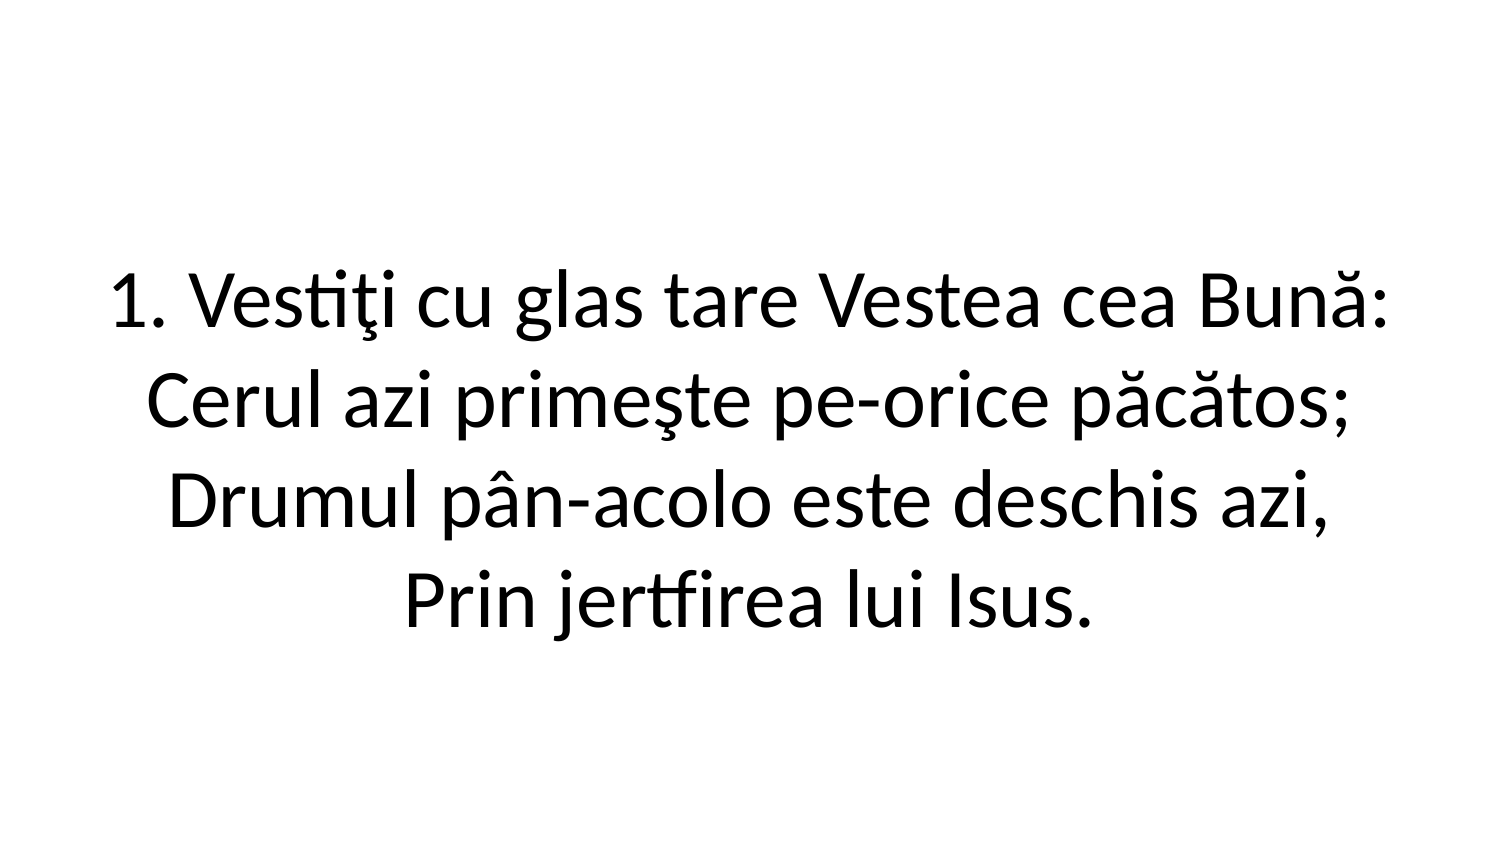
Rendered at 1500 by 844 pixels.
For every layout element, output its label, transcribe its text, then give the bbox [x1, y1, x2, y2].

text_box 1. Vestiţi cu glas tare Vestea cea Bună: Cerul azi primeşte pe-orice păcătos; Drumul pân-acolo este deschis azi, Prin jertfirea lui Isus. [91, 192, 1409, 652]
